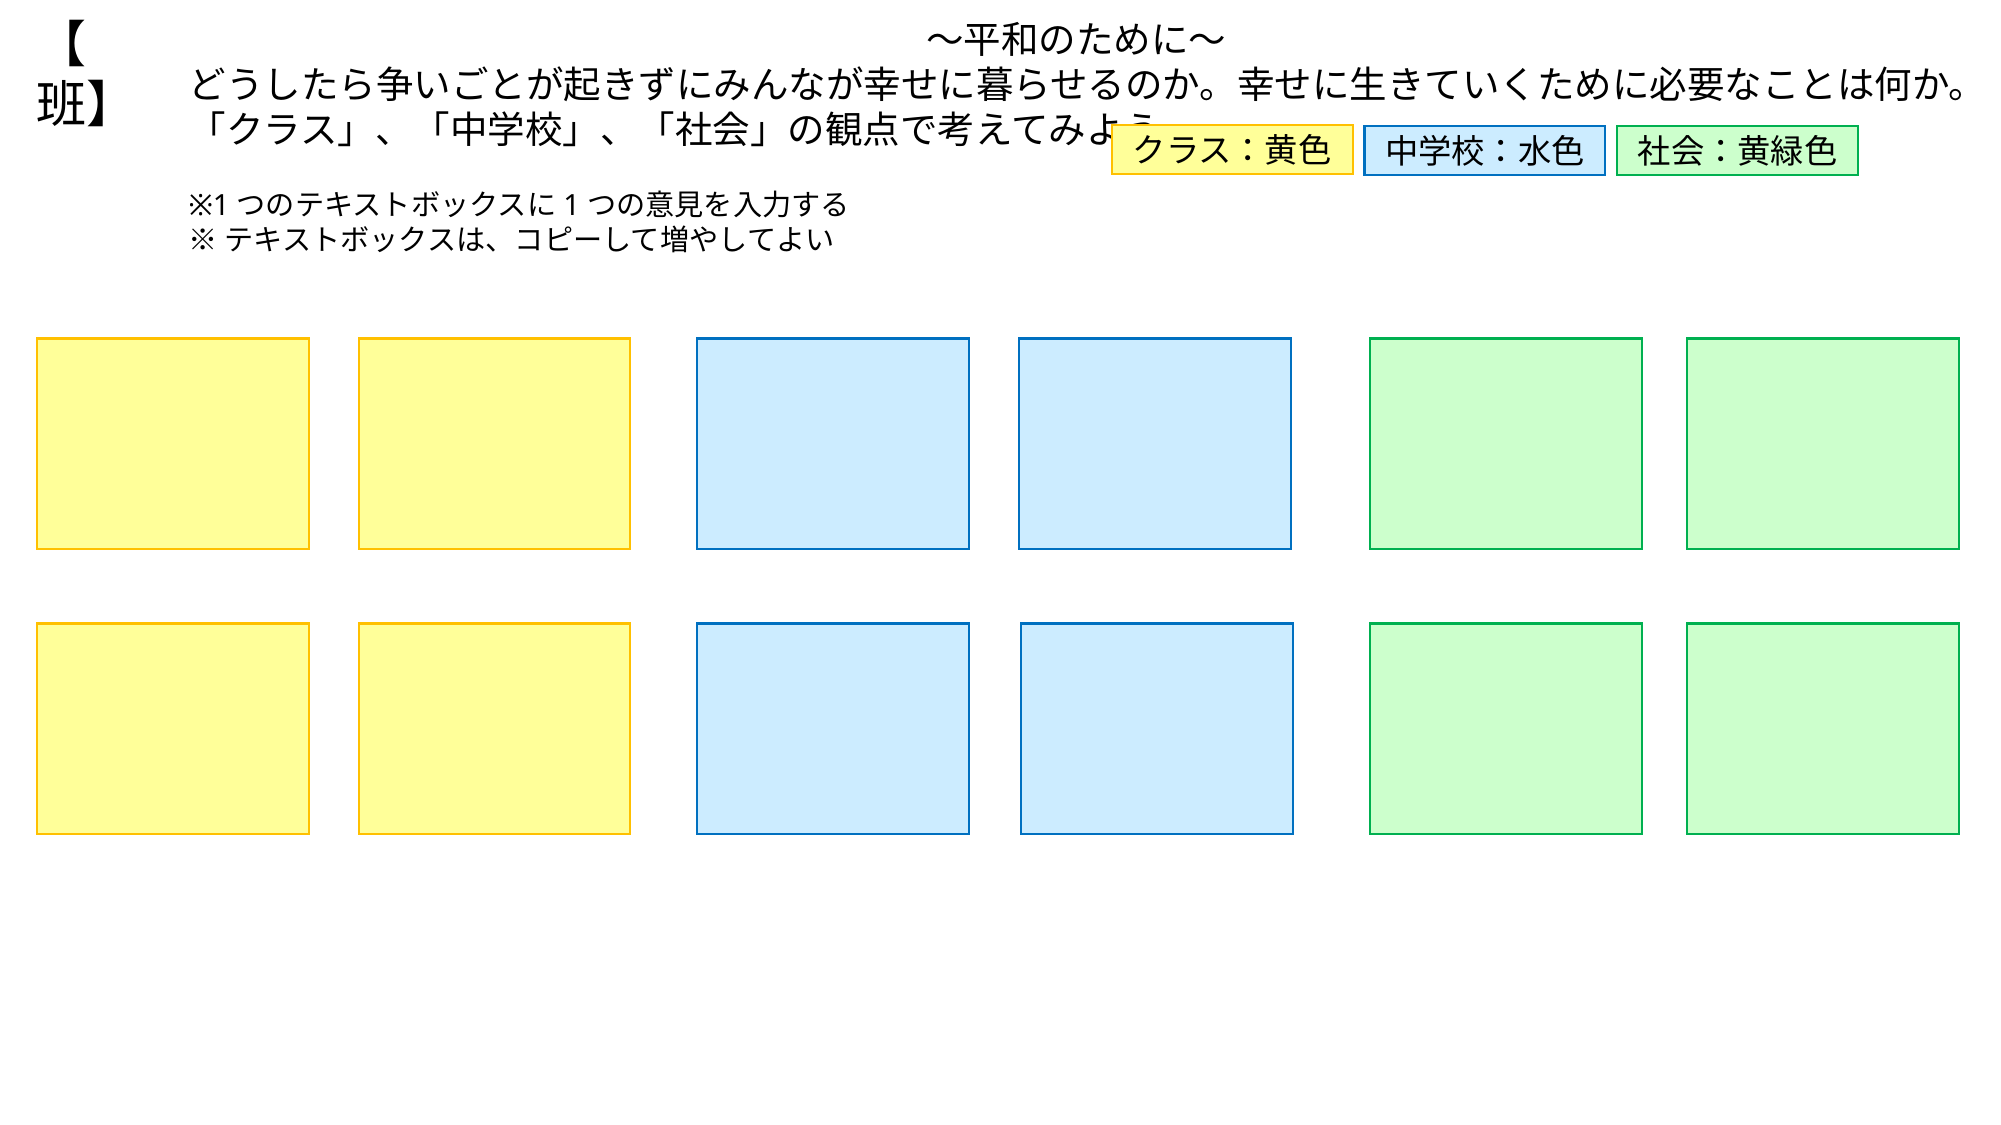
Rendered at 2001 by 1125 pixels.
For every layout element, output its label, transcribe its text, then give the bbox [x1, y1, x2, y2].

text_box クラス：黄色 [1111, 124, 1354, 175]
text_box [1369, 622, 1643, 835]
text_box [1686, 337, 1960, 550]
text_box 【 班】 [21, 4, 193, 140]
text_box ～平和のために～ どうしたら争いごとが起きずにみんなが幸せに暮らせるのか。幸せに生きていくために必要なことは何か。 「クラス」、「中学校」、「社会」の観点で考えてみよう。 ※1つのテキストボックスに1つの意見を入力する ※テキストボックスは、コピーして増やしてよい [173, 9, 1979, 264]
text_box [36, 337, 310, 550]
text_box [696, 622, 970, 835]
text_box [1018, 337, 1292, 550]
text_box 社会：黄緑色 [1616, 125, 1859, 176]
text_box [358, 622, 631, 835]
text_box [1369, 337, 1643, 550]
text_box [696, 337, 970, 550]
text_box [1686, 622, 1960, 835]
text_box 中学校：水色 [1363, 125, 1606, 176]
text_box [358, 337, 631, 550]
text_box [36, 622, 310, 835]
text_box [1020, 622, 1294, 835]
